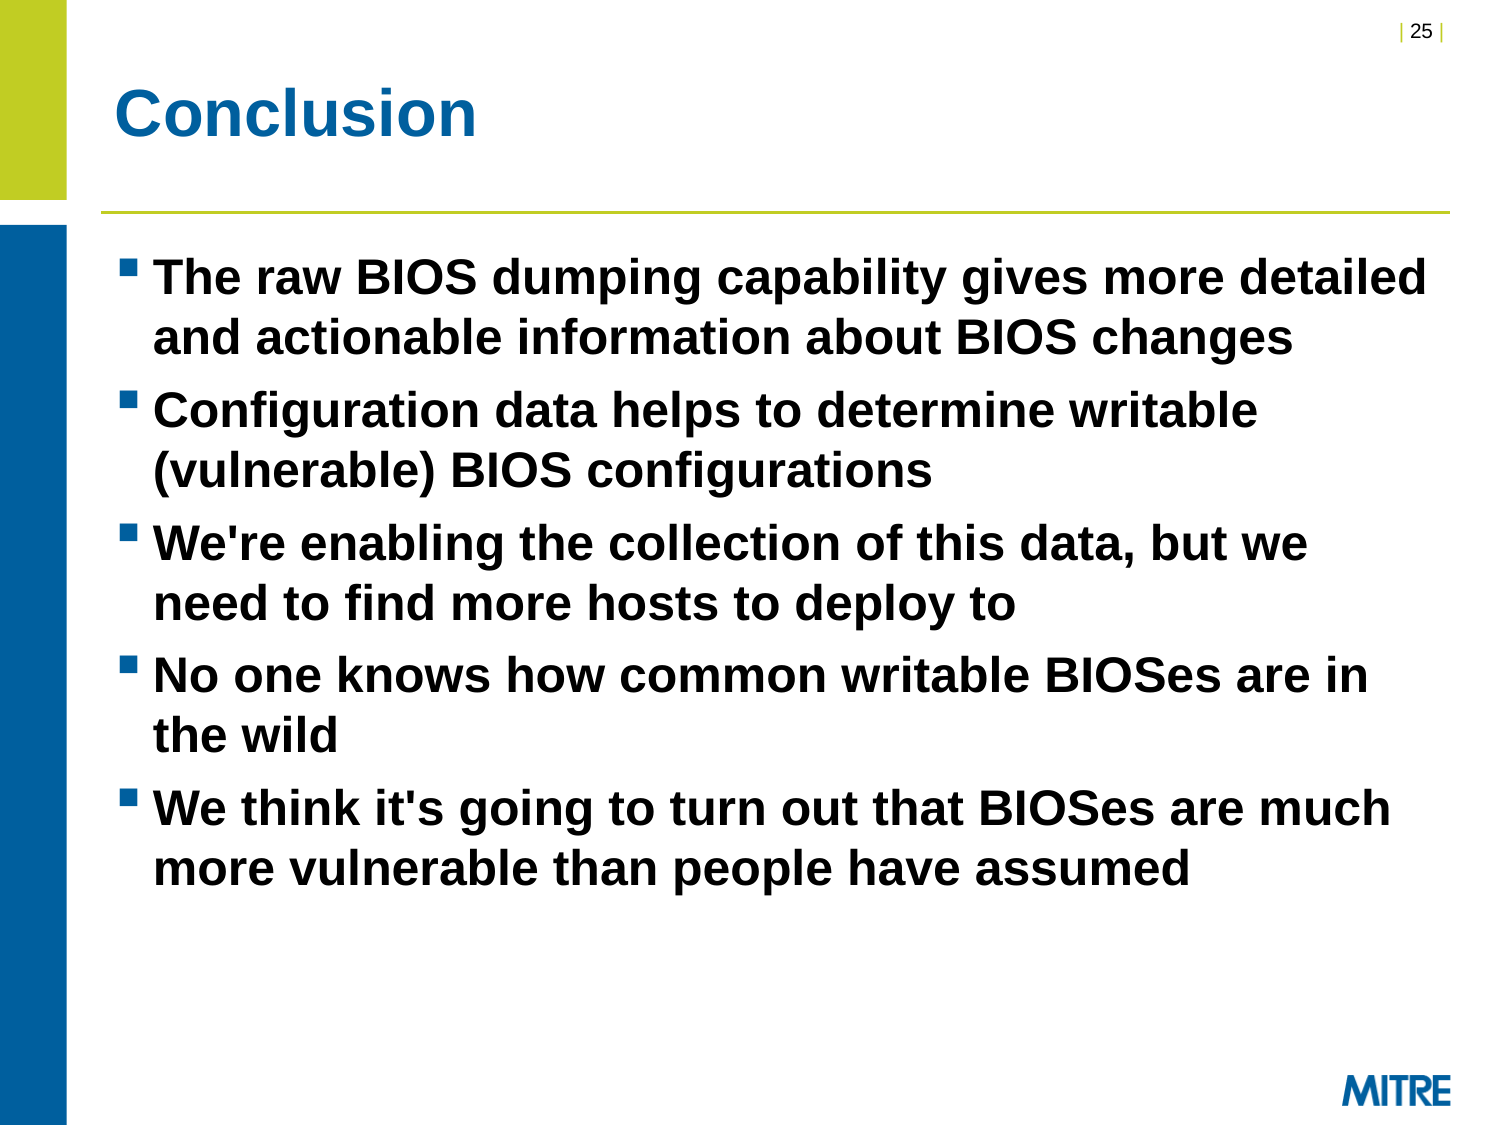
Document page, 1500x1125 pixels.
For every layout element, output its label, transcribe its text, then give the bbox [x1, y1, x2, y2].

title Conclusion [99, 45, 1450, 188]
picture [1342, 1072, 1453, 1113]
list The raw BIOS dumping capability gives more detailed and actionable information about BIOS changes Configuration data helps to determine writable (vulnerable) BIOS configurations We're enabling the collection of this data, but we need to find more hosts to deploy to No one knows how common writable BIOSes are in the wild We think it's going to turn out that BIOSes are much more vulnerable than people have assumed [99, 237, 1450, 1005]
